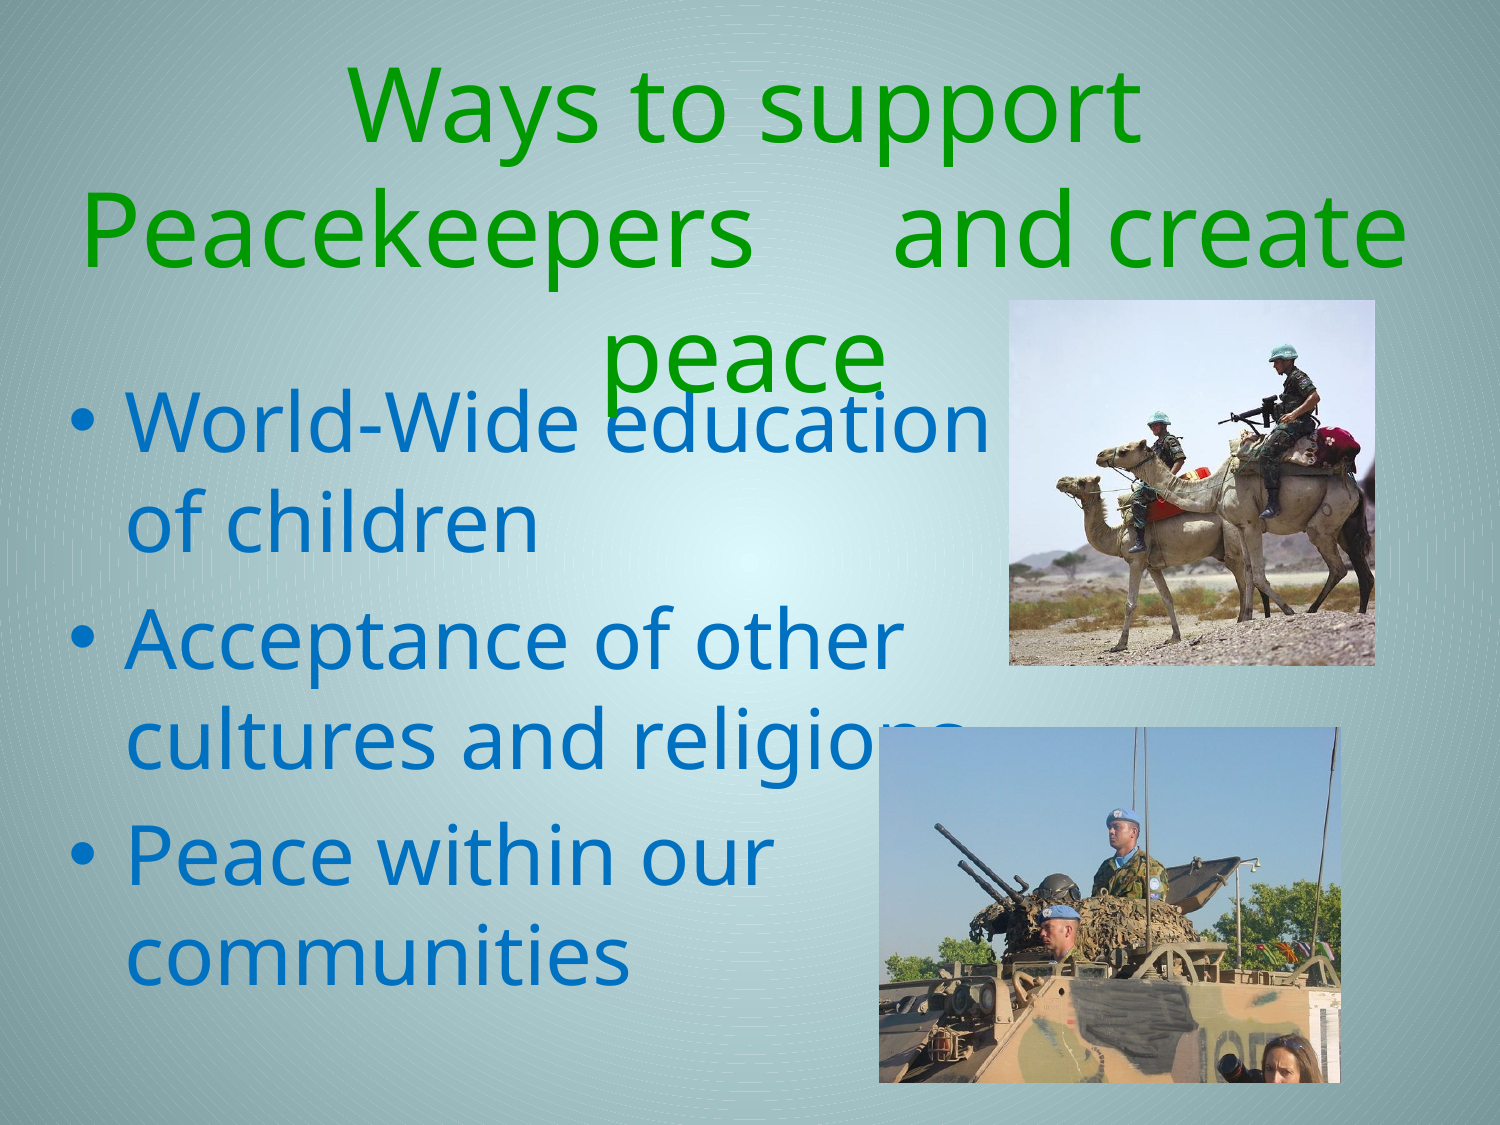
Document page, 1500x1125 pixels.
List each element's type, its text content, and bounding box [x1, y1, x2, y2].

text_box Ways to support Peacekeepers and create peace [0, 30, 1495, 421]
picture [1009, 300, 1375, 666]
picture [879, 727, 1341, 1083]
list World-Wide education of children Acceptance of other cultures and religions Peace within our communities [53, 421, 1093, 1105]
